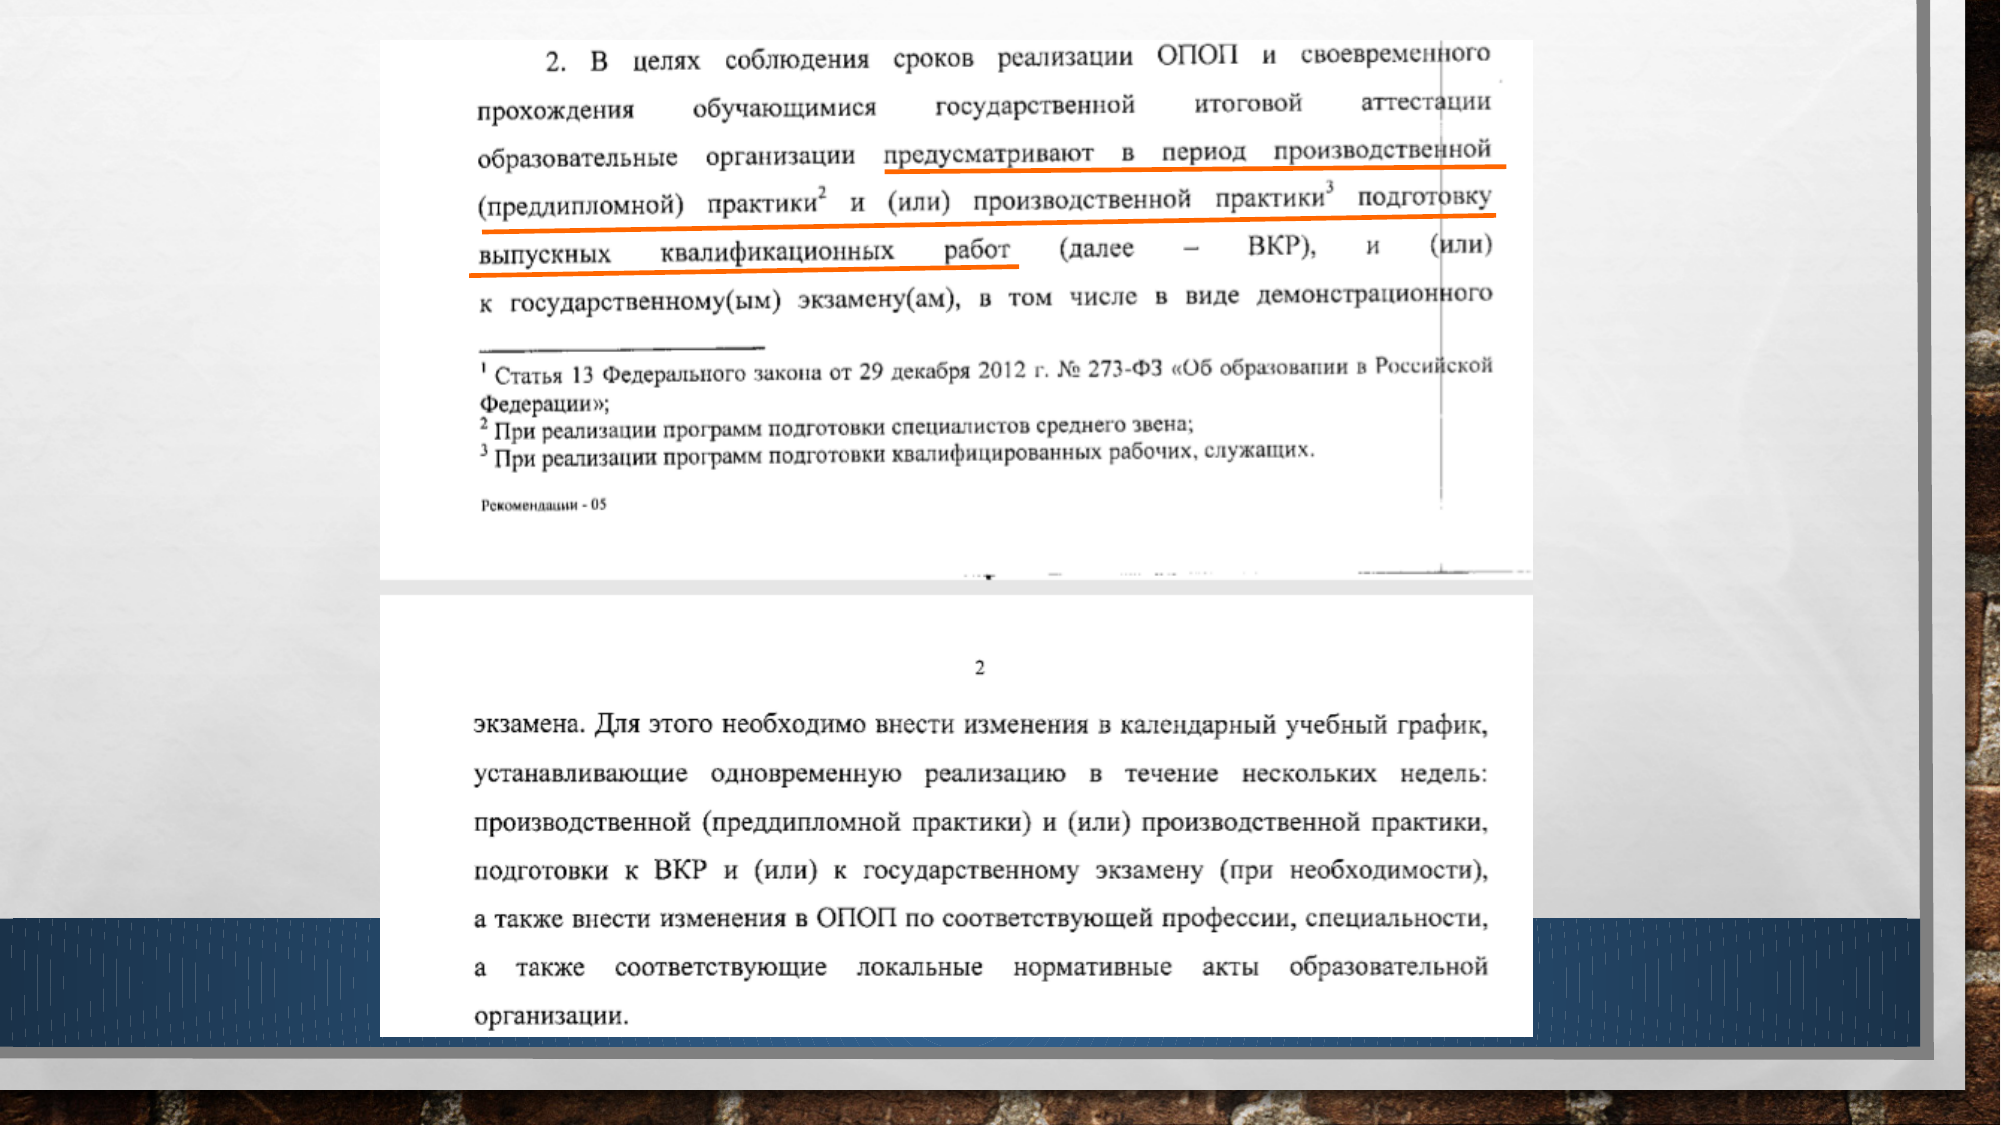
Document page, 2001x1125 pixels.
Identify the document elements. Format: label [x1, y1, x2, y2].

picture [380, 40, 1533, 1037]
text_box [481, 215, 1497, 233]
text_box [884, 166, 1507, 172]
picture [0, 0, 2000, 1125]
text_box [468, 266, 1020, 276]
